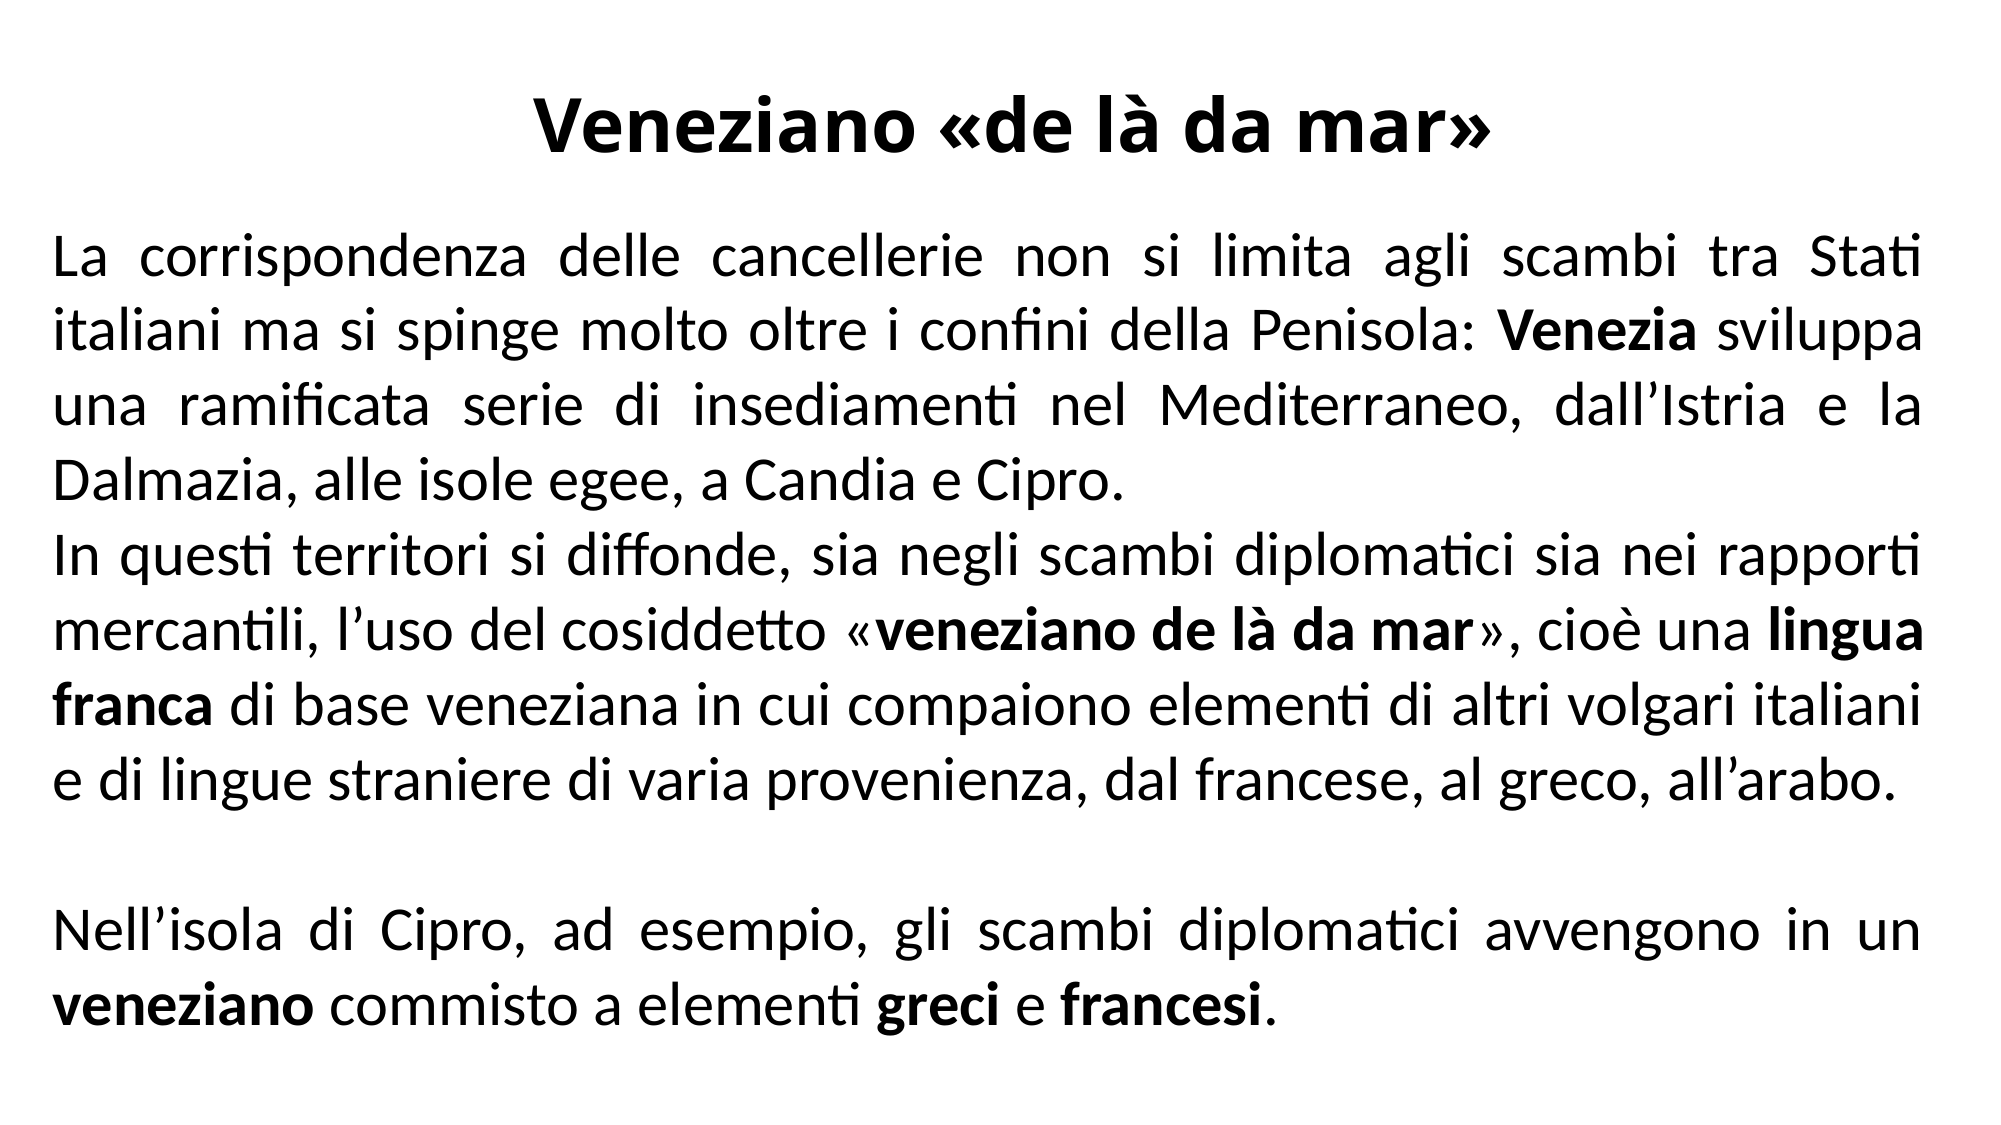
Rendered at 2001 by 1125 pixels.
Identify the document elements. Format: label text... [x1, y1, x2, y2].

text_box Veneziano «de là da mar» [275, 69, 1753, 175]
text_box La corrispondenza delle cancellerie non si limita agli scambi tra Stati italiani ma si spinge molto oltre i confini della Penisola: Venezia sviluppa una ramificata serie di insediamenti nel Mediterraneo, dall’Istria e la Dalmazia, alle isole egee, a Candia e Cipro. In questi territori si diffonde, sia negli scambi diplomatici sia nei rapporti mercantili, l’uso del cosiddetto «veneziano de là da mar», cioè una lingua franca di base veneziana in cui compaiono elementi di altri volgari italiani e di lingue straniere di varia provenienza, dal francese, al greco, all’arabo. Nell’isola di Cipro, ad esempio, gli scambi diplomatici avvengono in un veneziano commisto a elementi greci e francesi. [38, 206, 1940, 1046]
